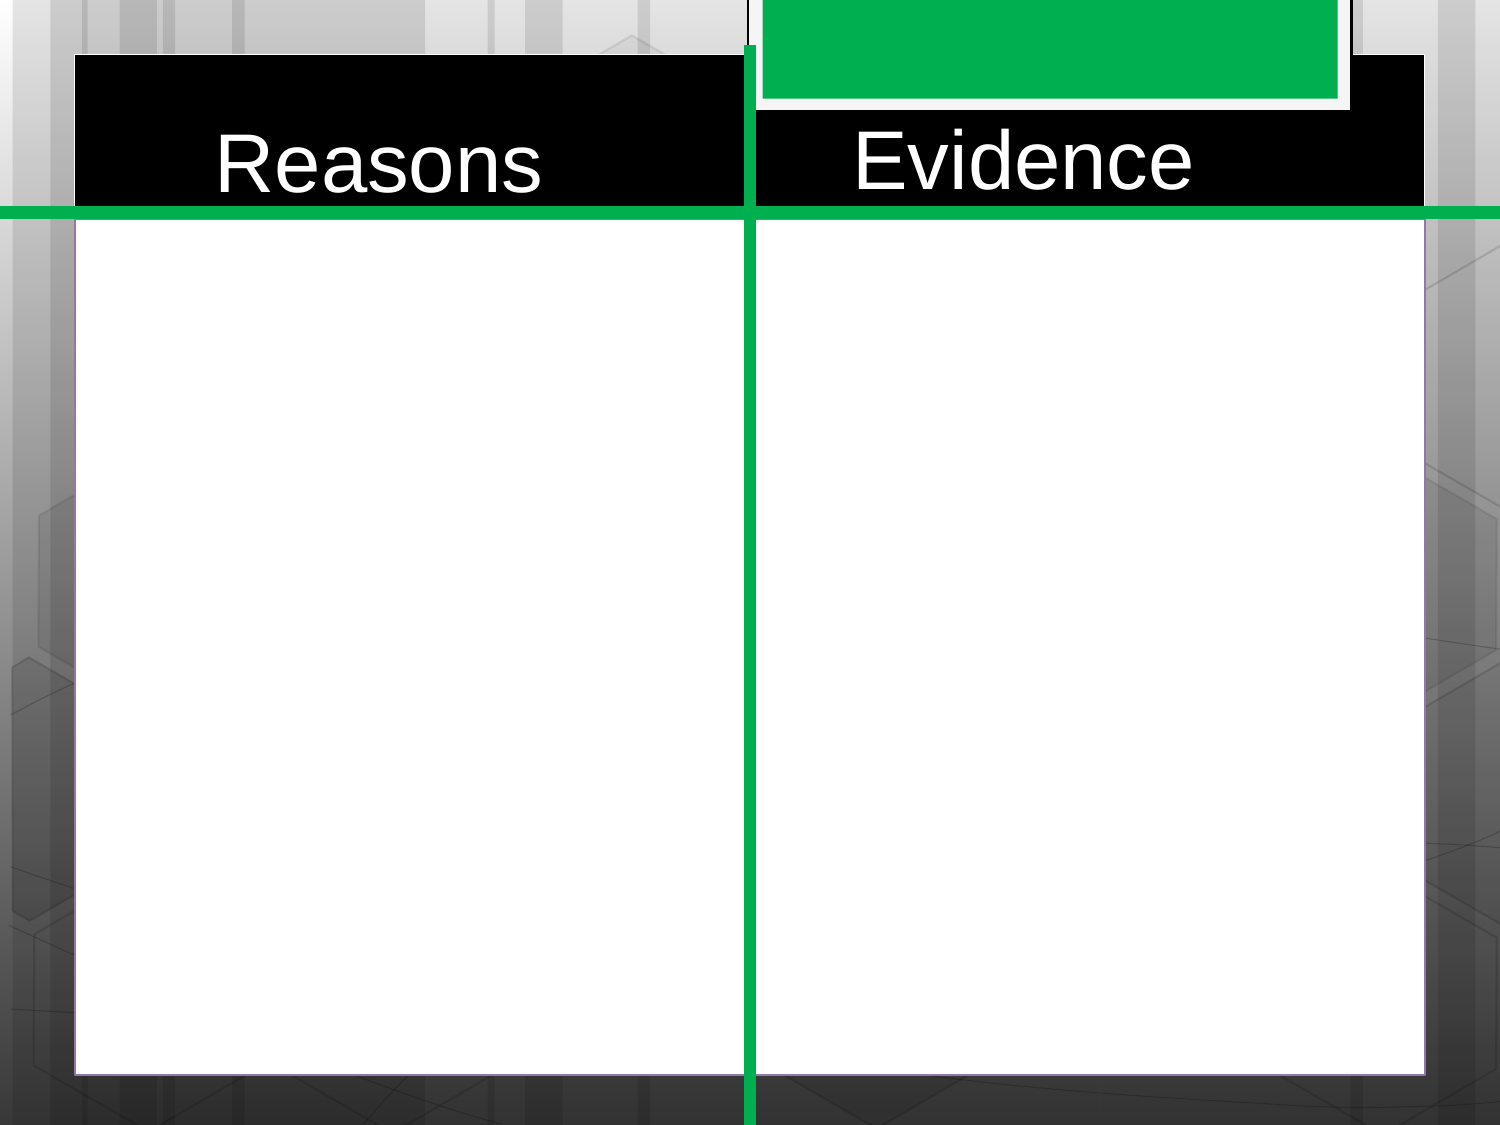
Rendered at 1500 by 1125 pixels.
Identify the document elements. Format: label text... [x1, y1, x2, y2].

text_box Reasons [199, 102, 663, 212]
text_box [74, 221, 744, 1076]
text_box [756, 221, 1426, 1076]
text_box Evidence [837, 98, 1300, 212]
